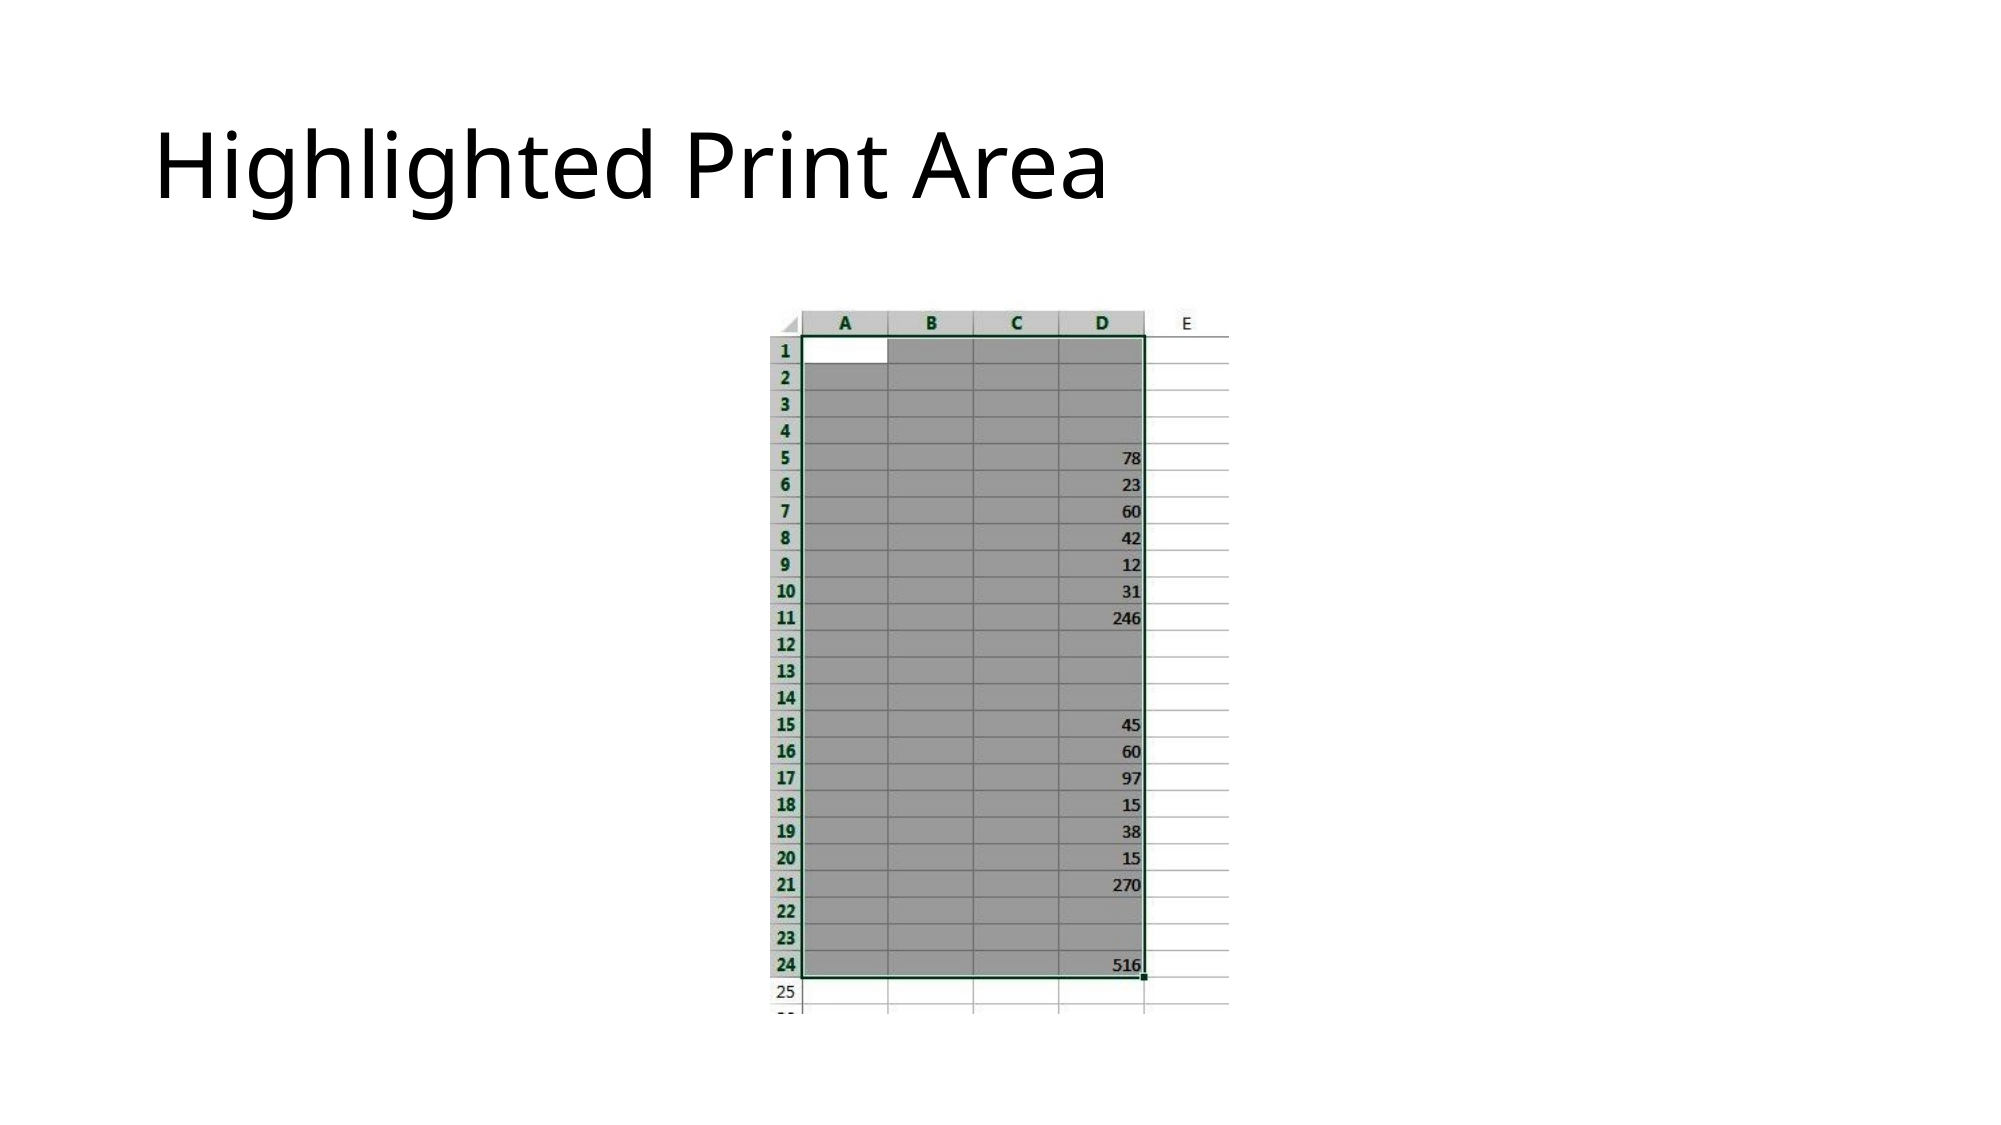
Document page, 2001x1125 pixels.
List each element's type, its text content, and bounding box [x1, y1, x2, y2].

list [770, 299, 1230, 1014]
title Highlighted Print Area [137, 59, 1863, 278]
